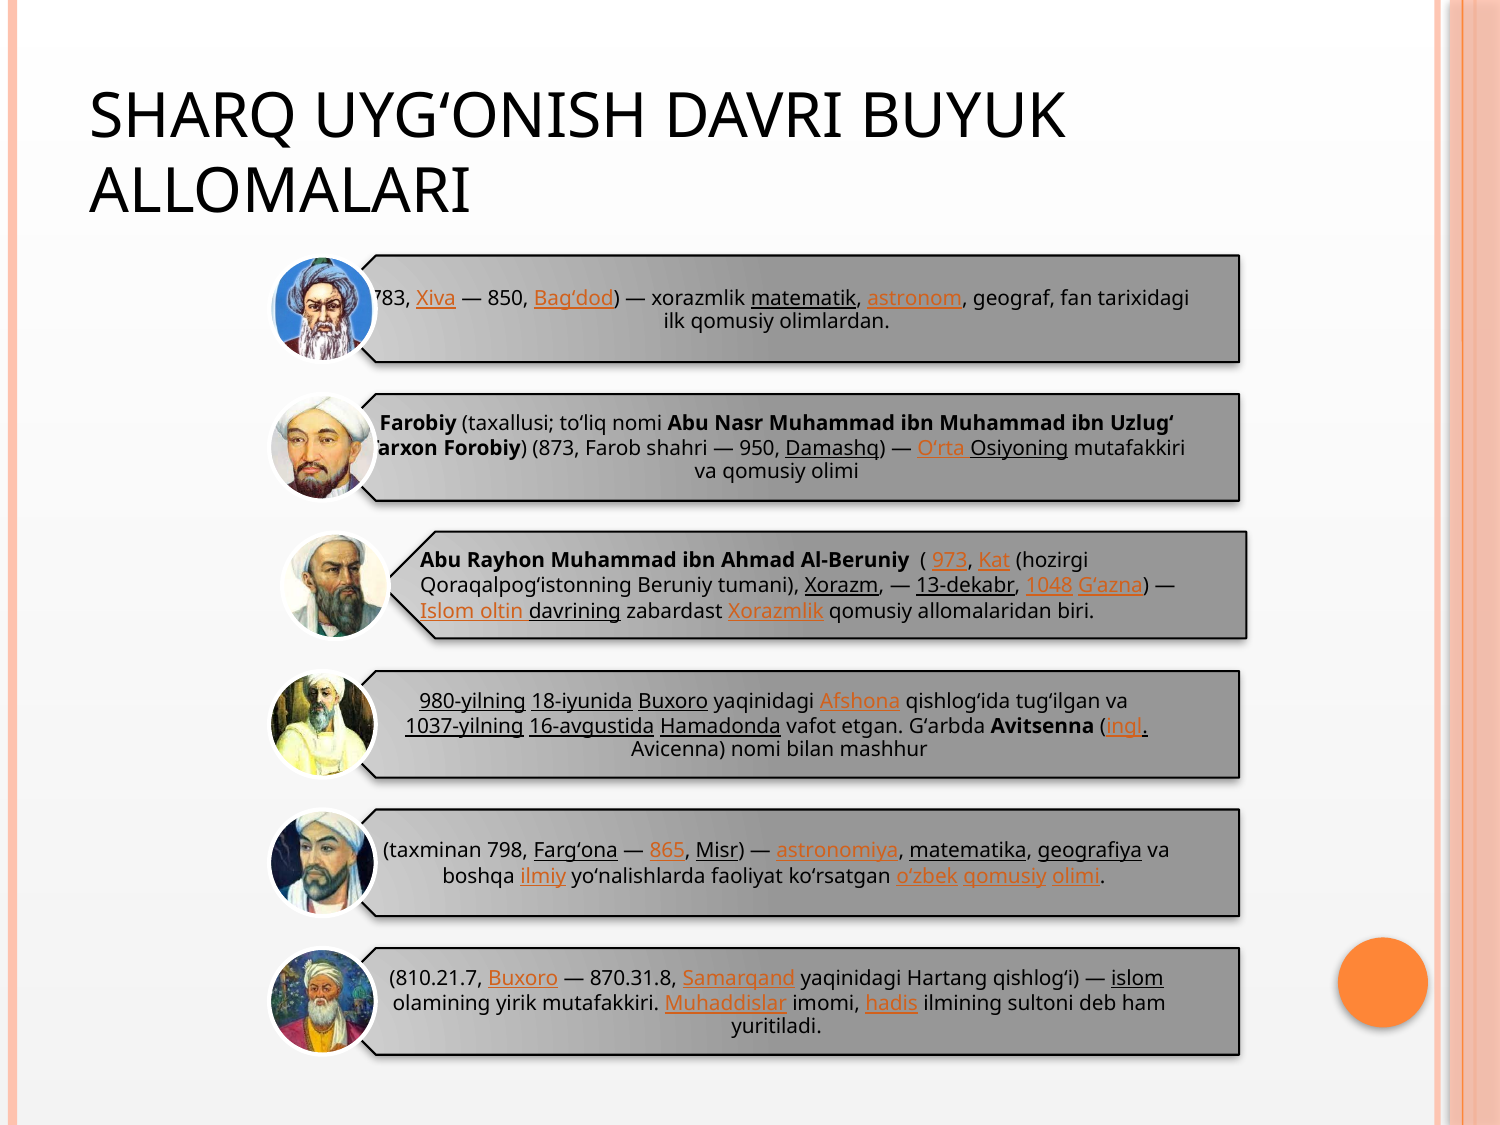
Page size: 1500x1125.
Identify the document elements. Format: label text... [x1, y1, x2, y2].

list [64, 254, 1444, 1056]
title Sharq uyg‘onish davri buyuk allomalari [75, 45, 1300, 233]
